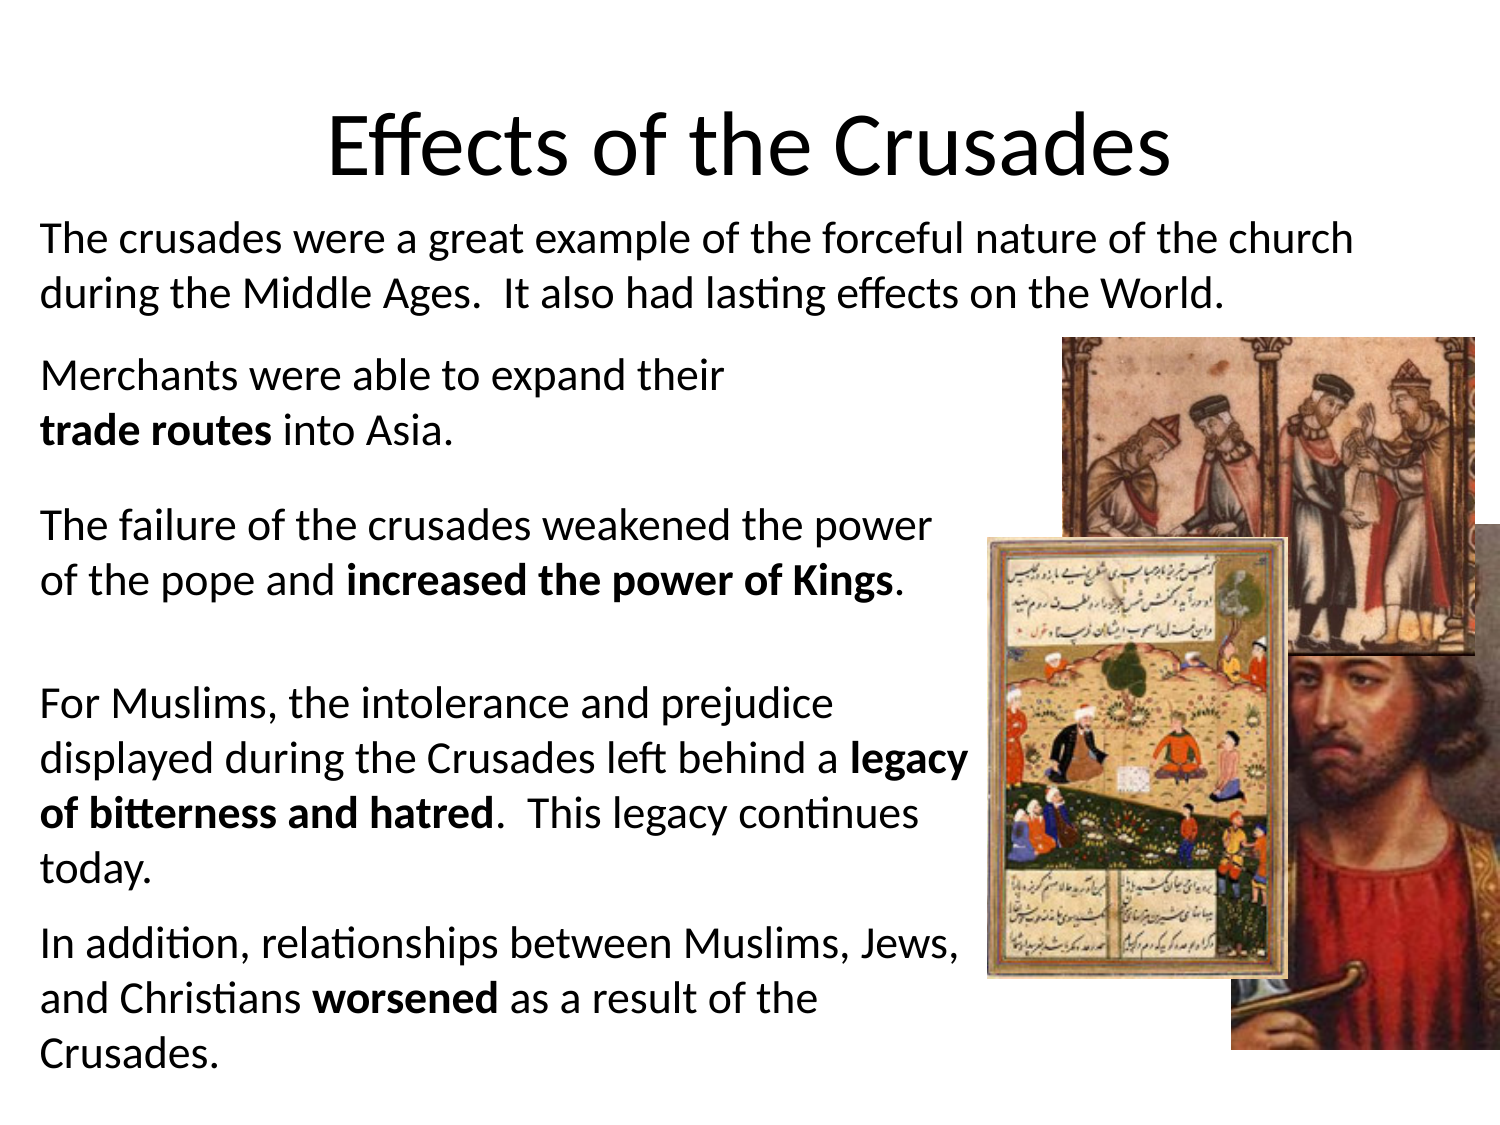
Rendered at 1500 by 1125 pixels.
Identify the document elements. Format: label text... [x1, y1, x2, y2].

text_box For Muslims, the intolerance and prejudice displayed during the Crusades left behind a legacy of bitterness and hatred. This legacy continues today. In addition, relationships between Muslims, Jews, and Christians worsened as a result of the Crusades. [24, 665, 1000, 1086]
title Effects of the Crusades [75, 45, 1425, 199]
text_box The failure of the crusades weakened the power of the pope and increased the power of Kings. [24, 487, 975, 613]
text_box Merchants were able to expand their trade routes into Asia. [24, 337, 800, 463]
picture [987, 337, 1500, 1051]
text_box The crusades were a great example of the forceful nature of the church during the Middle Ages. It also had lasting effects on the World. [24, 199, 1450, 325]
